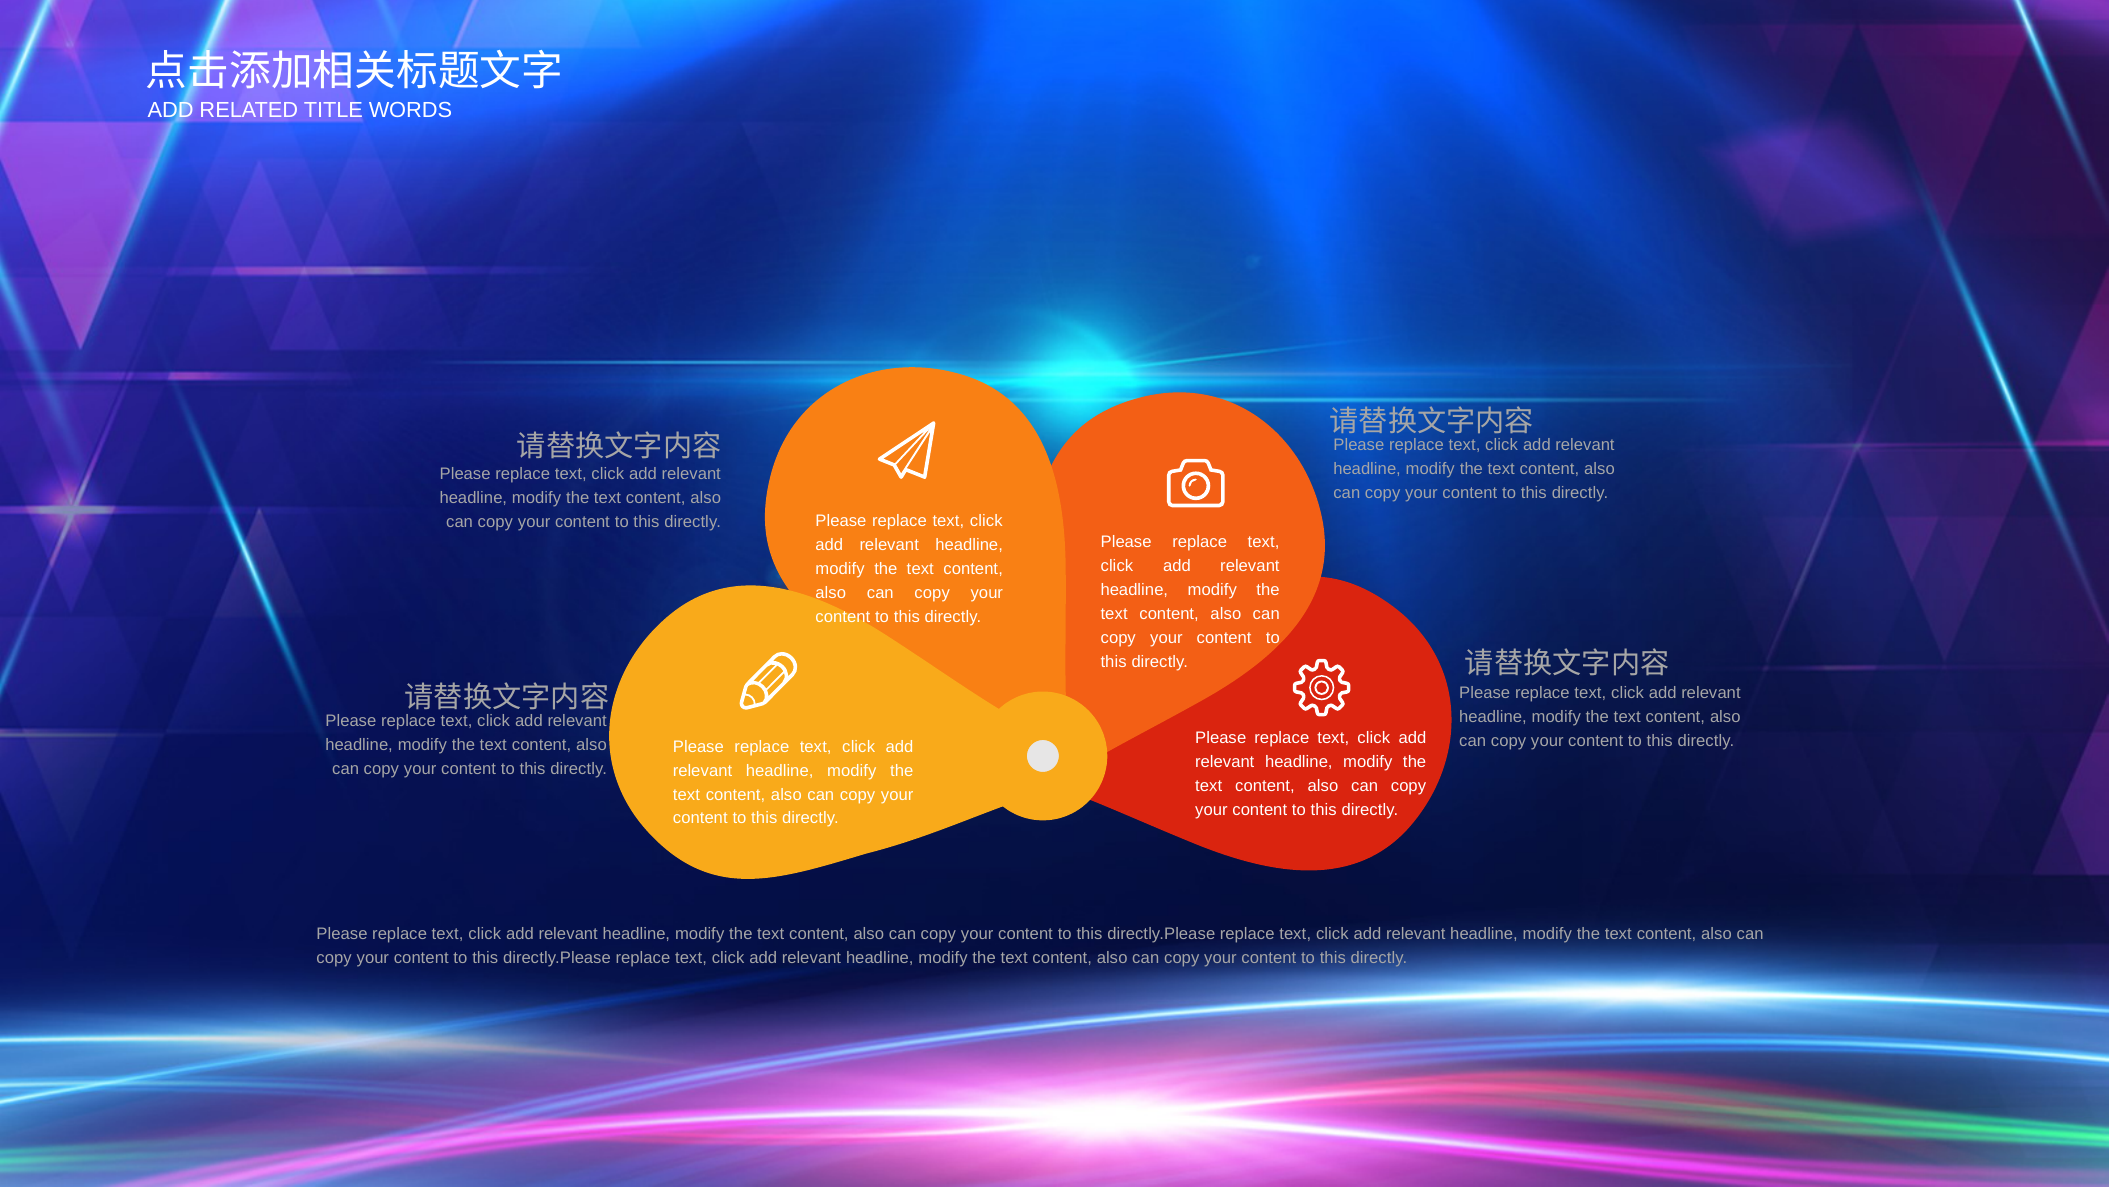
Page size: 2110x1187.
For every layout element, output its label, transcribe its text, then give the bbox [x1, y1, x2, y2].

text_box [1442, 395, 1644, 501]
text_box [295, 671, 611, 777]
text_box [624, 373, 1442, 921]
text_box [1459, 637, 1771, 749]
text_box 点击添加相关标题文字 [145, 43, 564, 95]
text_box Please replace text, click add relevant headline, modify the text content, also can copy your content to this directly.Please replace text, click add relevant headline, modify the text content, also can copy your content to this directly.Please replace text, click add relevant headline, modify the text content, also can copy your content to this directly. [316, 918, 1793, 967]
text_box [409, 420, 624, 530]
picture [0, 0, 2109, 1187]
text_box ADD RELATED TITLE WORDS [147, 96, 453, 123]
